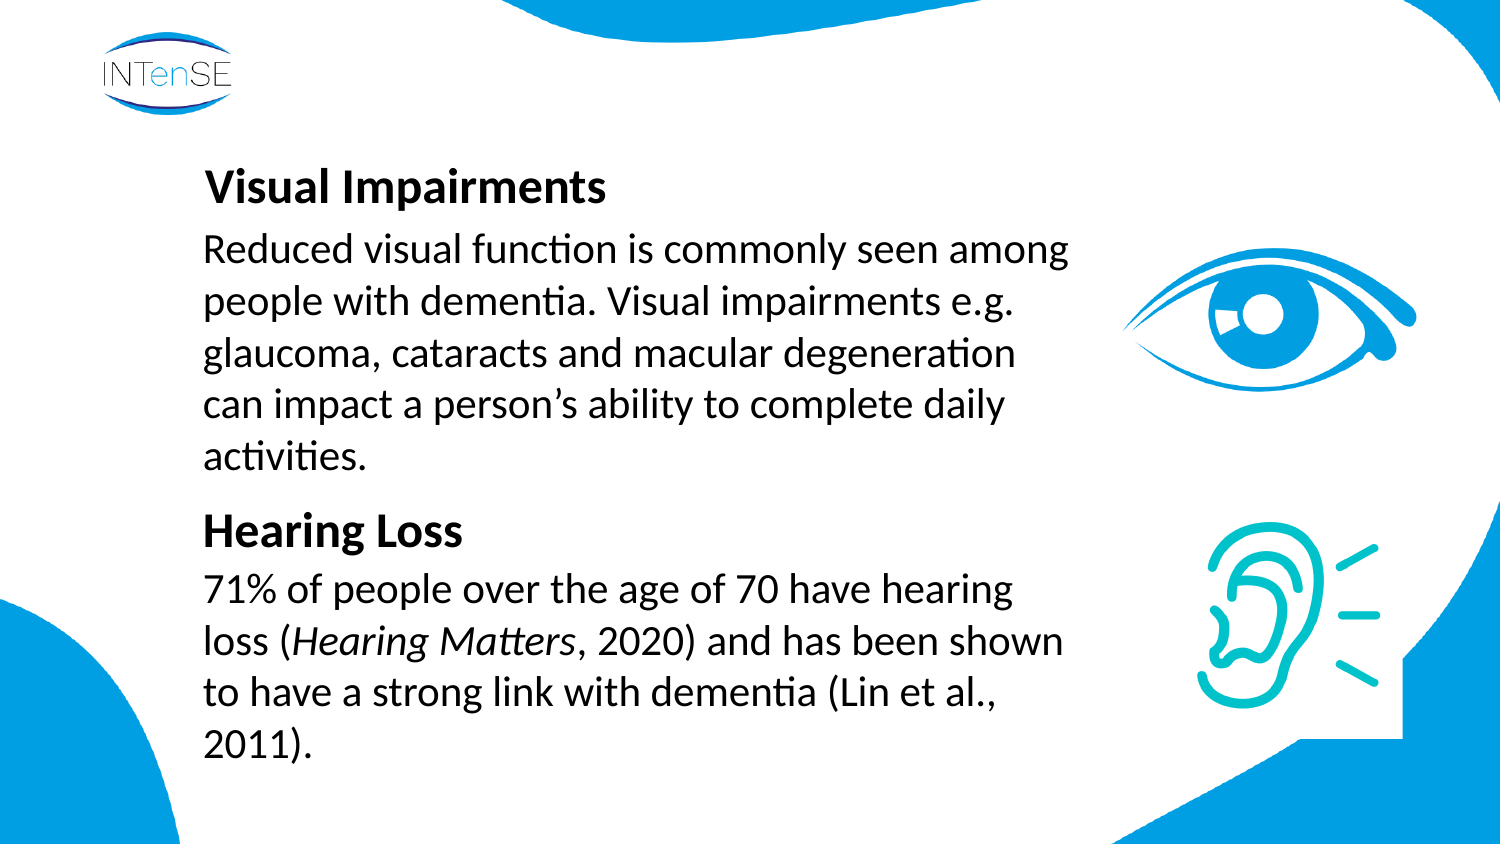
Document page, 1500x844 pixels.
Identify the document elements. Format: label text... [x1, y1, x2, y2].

text_box 71% of people over the age of 70 have hearing loss (Hearing Matters, 2020) and has been shown to have a strong link with dementia (Lin et al., 2011). [187, 552, 1100, 775]
text_box Hearing Loss [187, 489, 667, 552]
text_box Reduced visual function is commonly seen among people with dementia. Visual impairments e.g. glaucoma, cataracts and macular degeneration can impact a person’s ability to complete daily activities. [187, 213, 1100, 487]
text_box Visual Impairments [143, 146, 622, 287]
picture [0, 0, 1500, 844]
